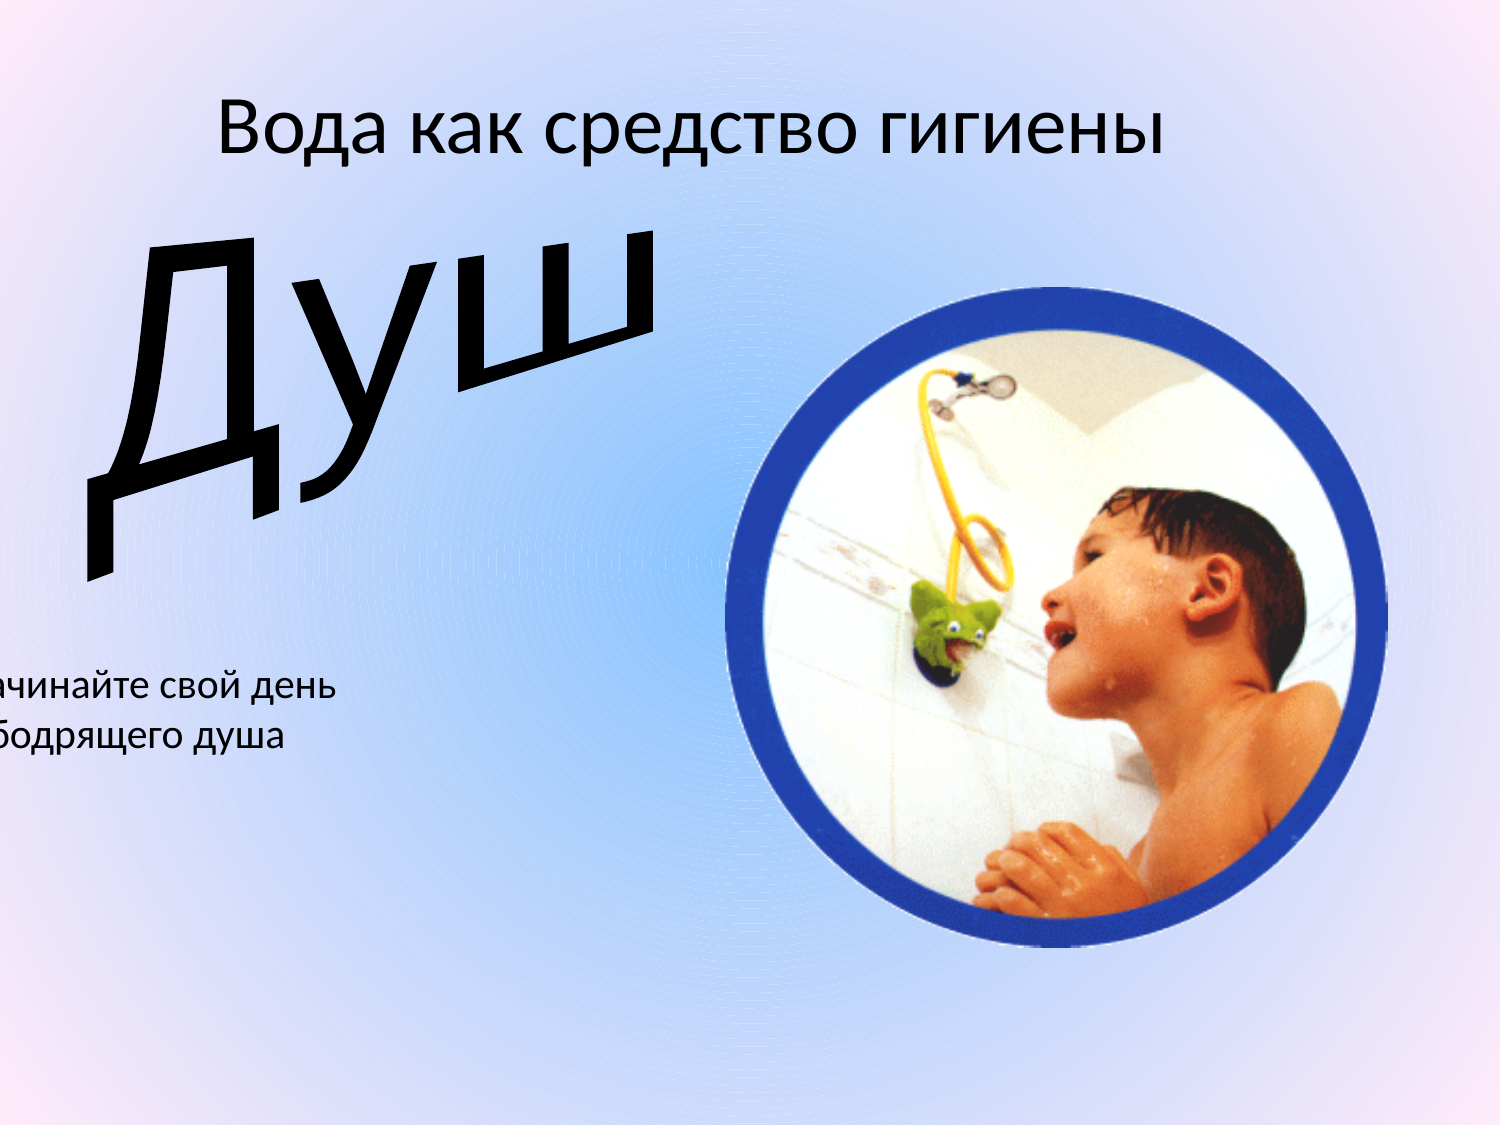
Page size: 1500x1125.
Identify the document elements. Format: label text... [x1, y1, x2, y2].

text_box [724, 287, 1388, 948]
text_box Вода как средство гигиены [202, 62, 1296, 178]
text_box Начинайте свой день с бодрящего душа [0, 649, 474, 765]
